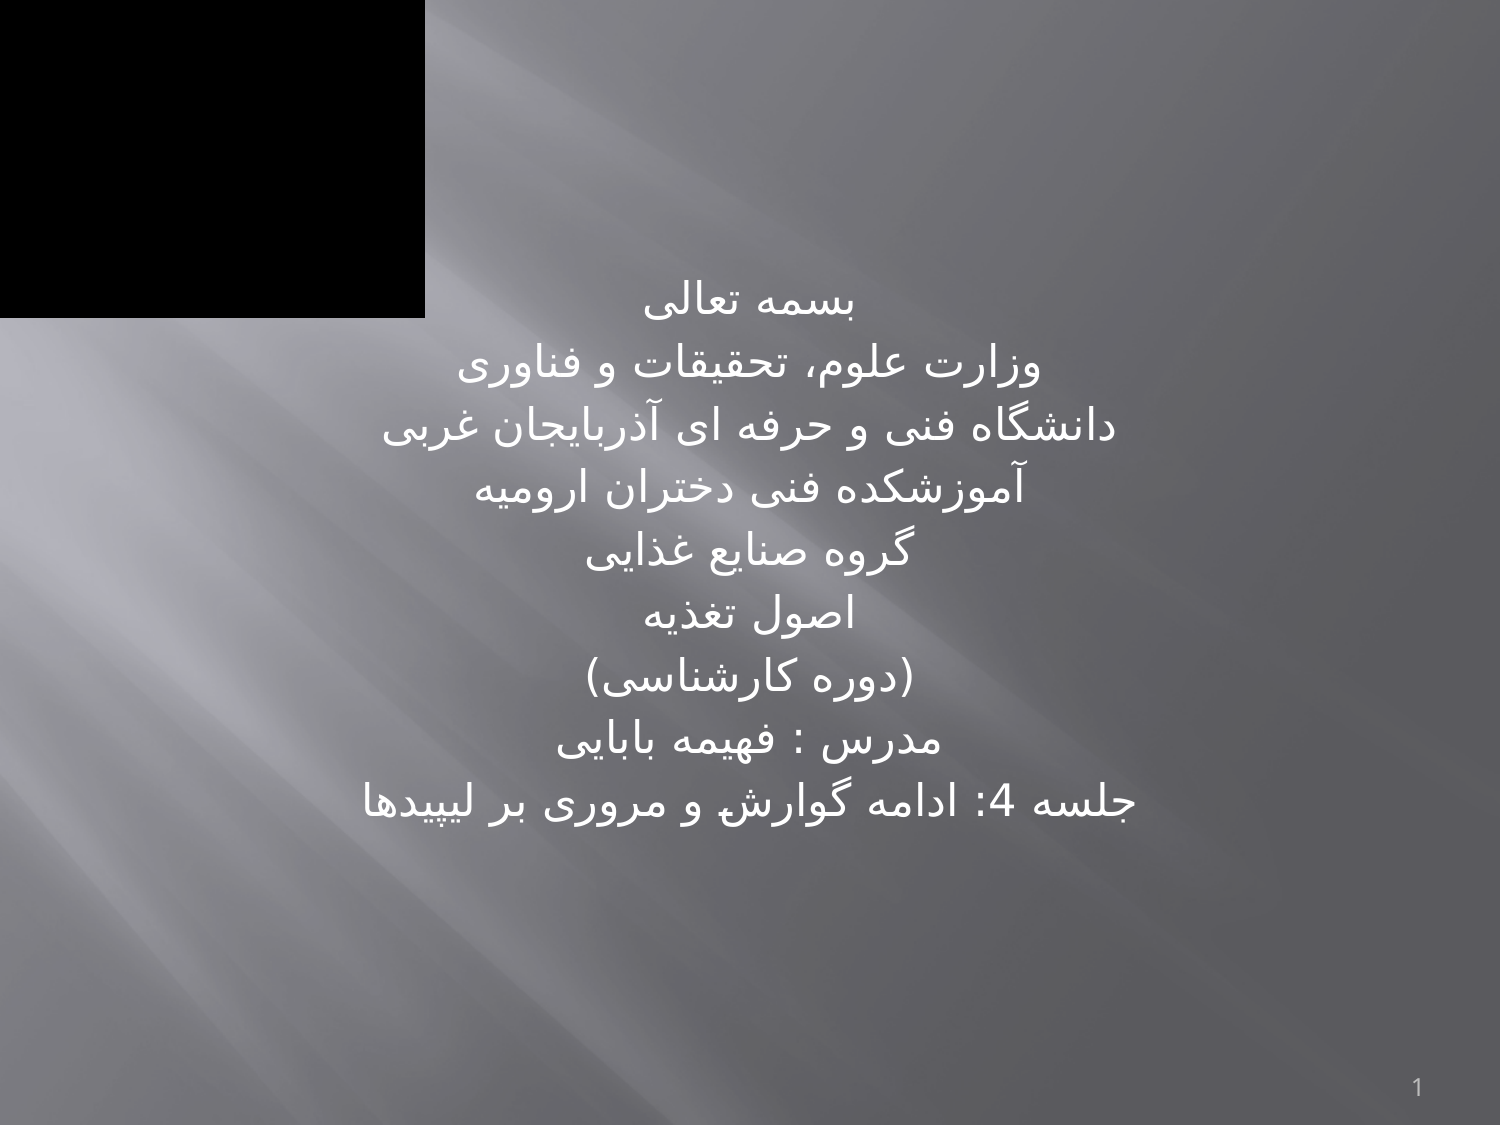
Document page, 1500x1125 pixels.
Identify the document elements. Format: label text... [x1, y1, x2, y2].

subtitle بسمه تعالی وزارت علوم، تحقیقات و فناوری دانشگاه فنی و حرفه ای آذربایجان غربی آموزشکده فنی دختران ارومیه گروه صنایع غذایی اصول تغذیه (دوره کارشناسی) مدرس : فهیمه بابایی جلسه 4: ادامه گوارش و مروری بر لیپیدها [225, 262, 1275, 834]
slide_number 1 [1299, 1052, 1425, 1113]
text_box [0, 0, 426, 319]
